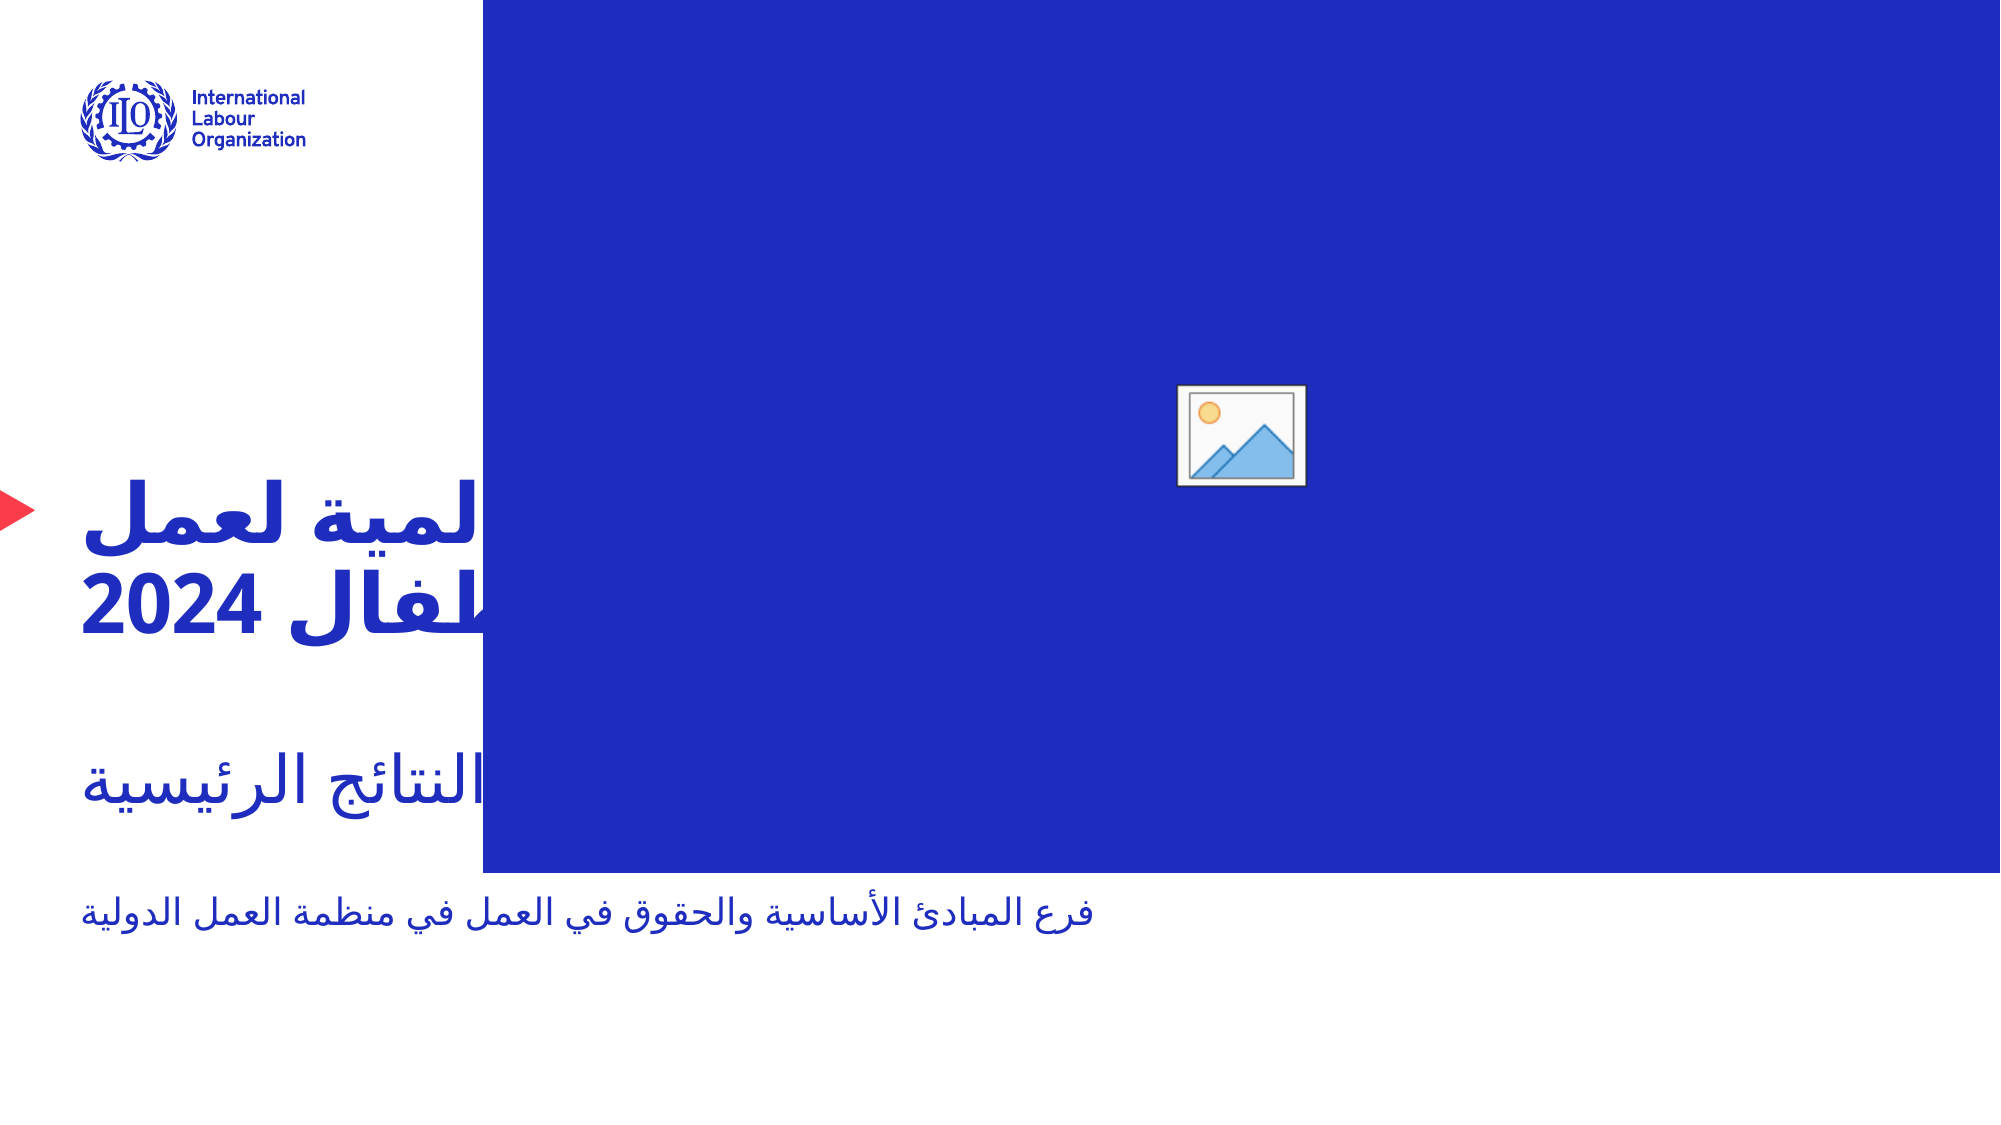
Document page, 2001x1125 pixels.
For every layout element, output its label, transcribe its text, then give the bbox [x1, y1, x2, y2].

subtitle النتائج الرئيسية فرع المبادئ الأساسية والحقوق في العمل في منظمة العمل الدولية [80, 571, 483, 843]
title التقديرات العالمية لعمل الأطفال 2024 [80, 471, 483, 571]
picture [483, 0, 2000, 873]
